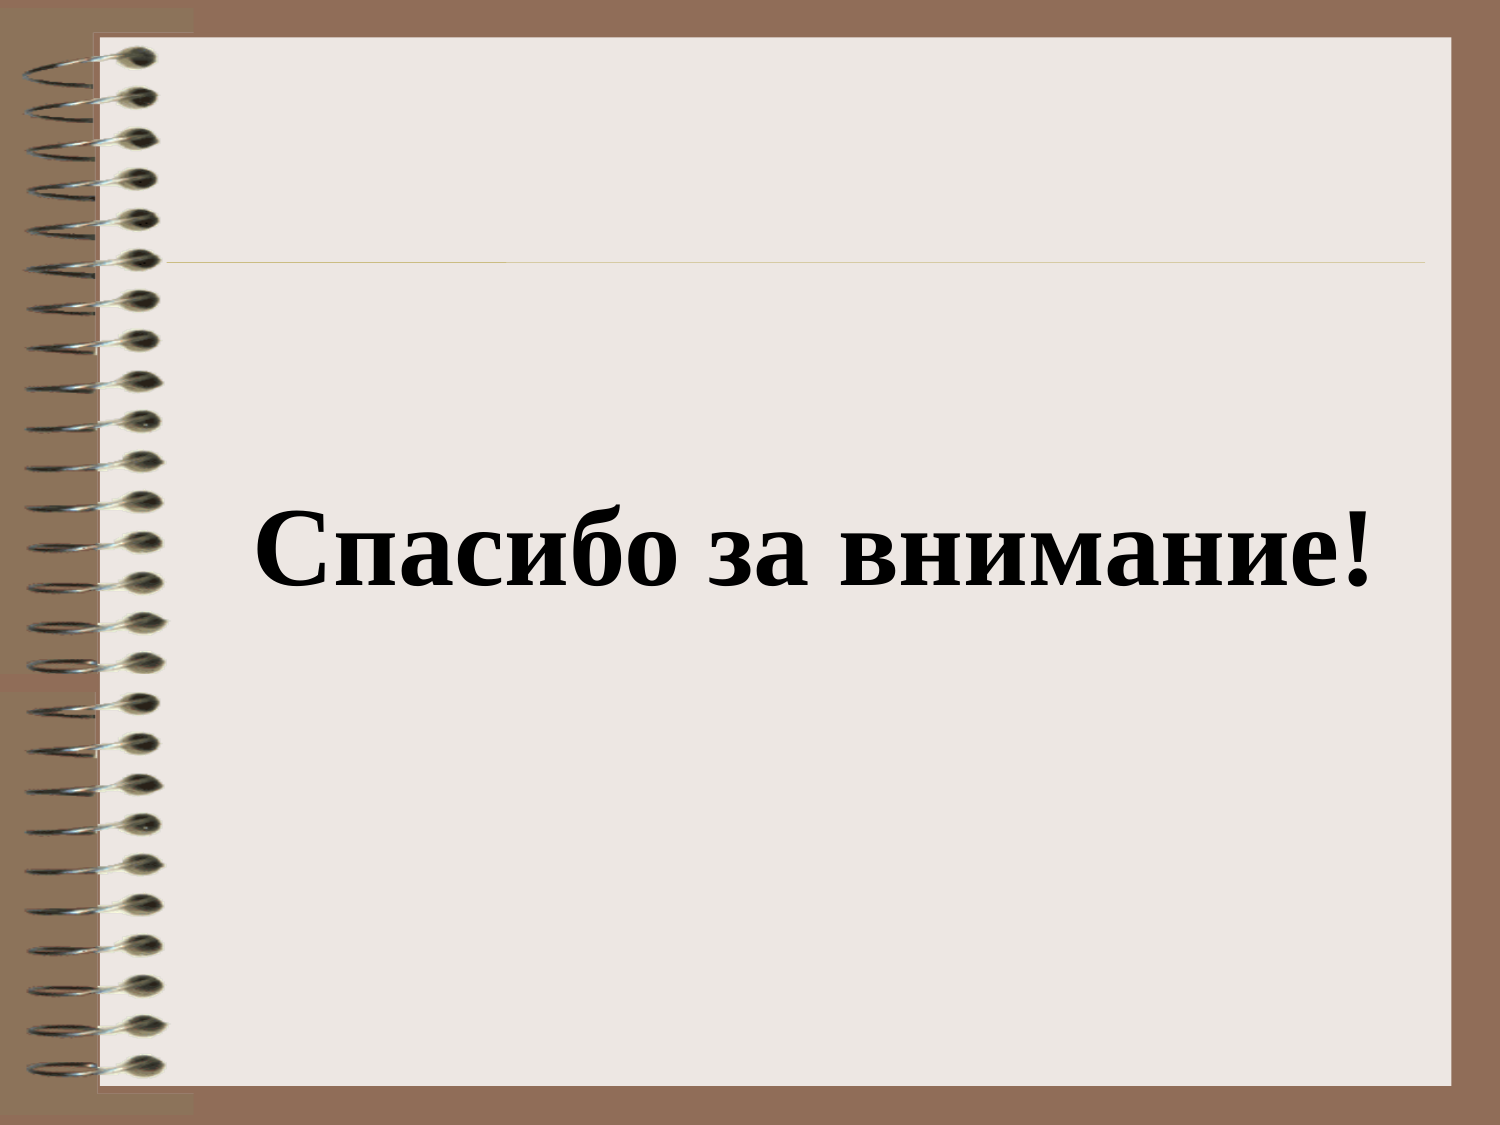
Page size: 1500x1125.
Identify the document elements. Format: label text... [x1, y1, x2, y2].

text_box Спасибо за внимание! [218, 465, 1412, 616]
picture [0, 8, 194, 674]
picture [0, 692, 194, 1115]
